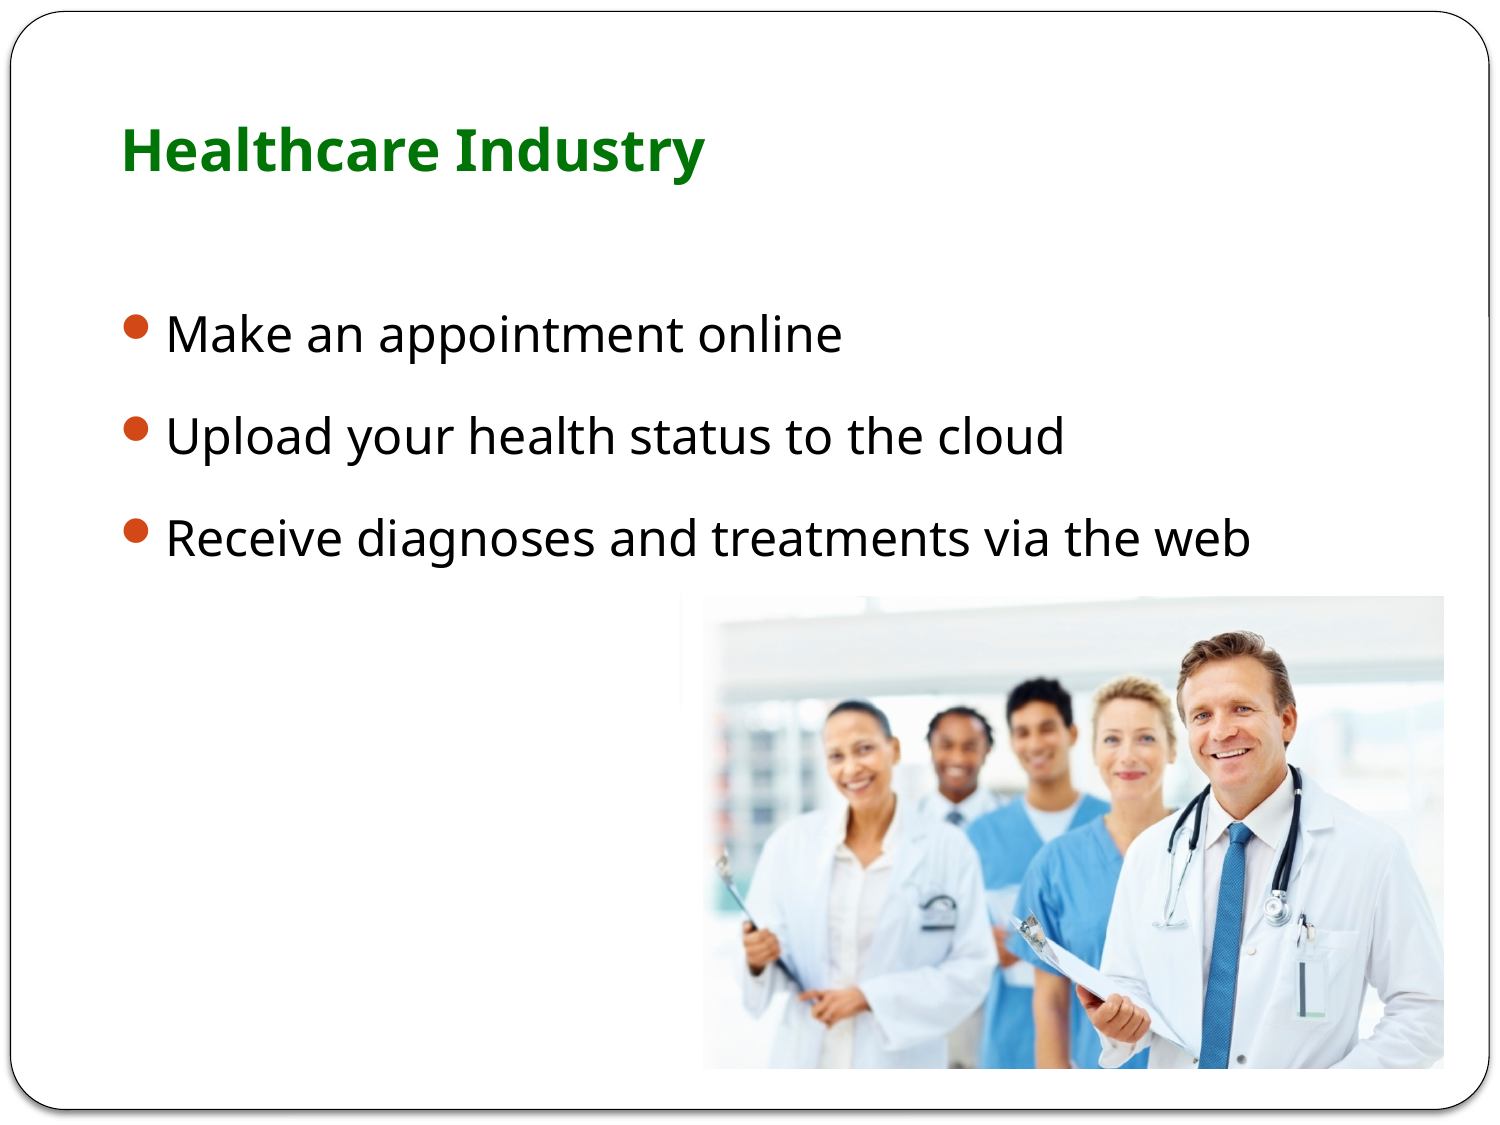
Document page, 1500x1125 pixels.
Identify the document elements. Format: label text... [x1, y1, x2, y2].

picture [702, 595, 1444, 1070]
list Healthcare Industry Make an appointment online Upload your health status to the cloud Receive diagnoses and treatments via the web [105, 105, 1381, 856]
